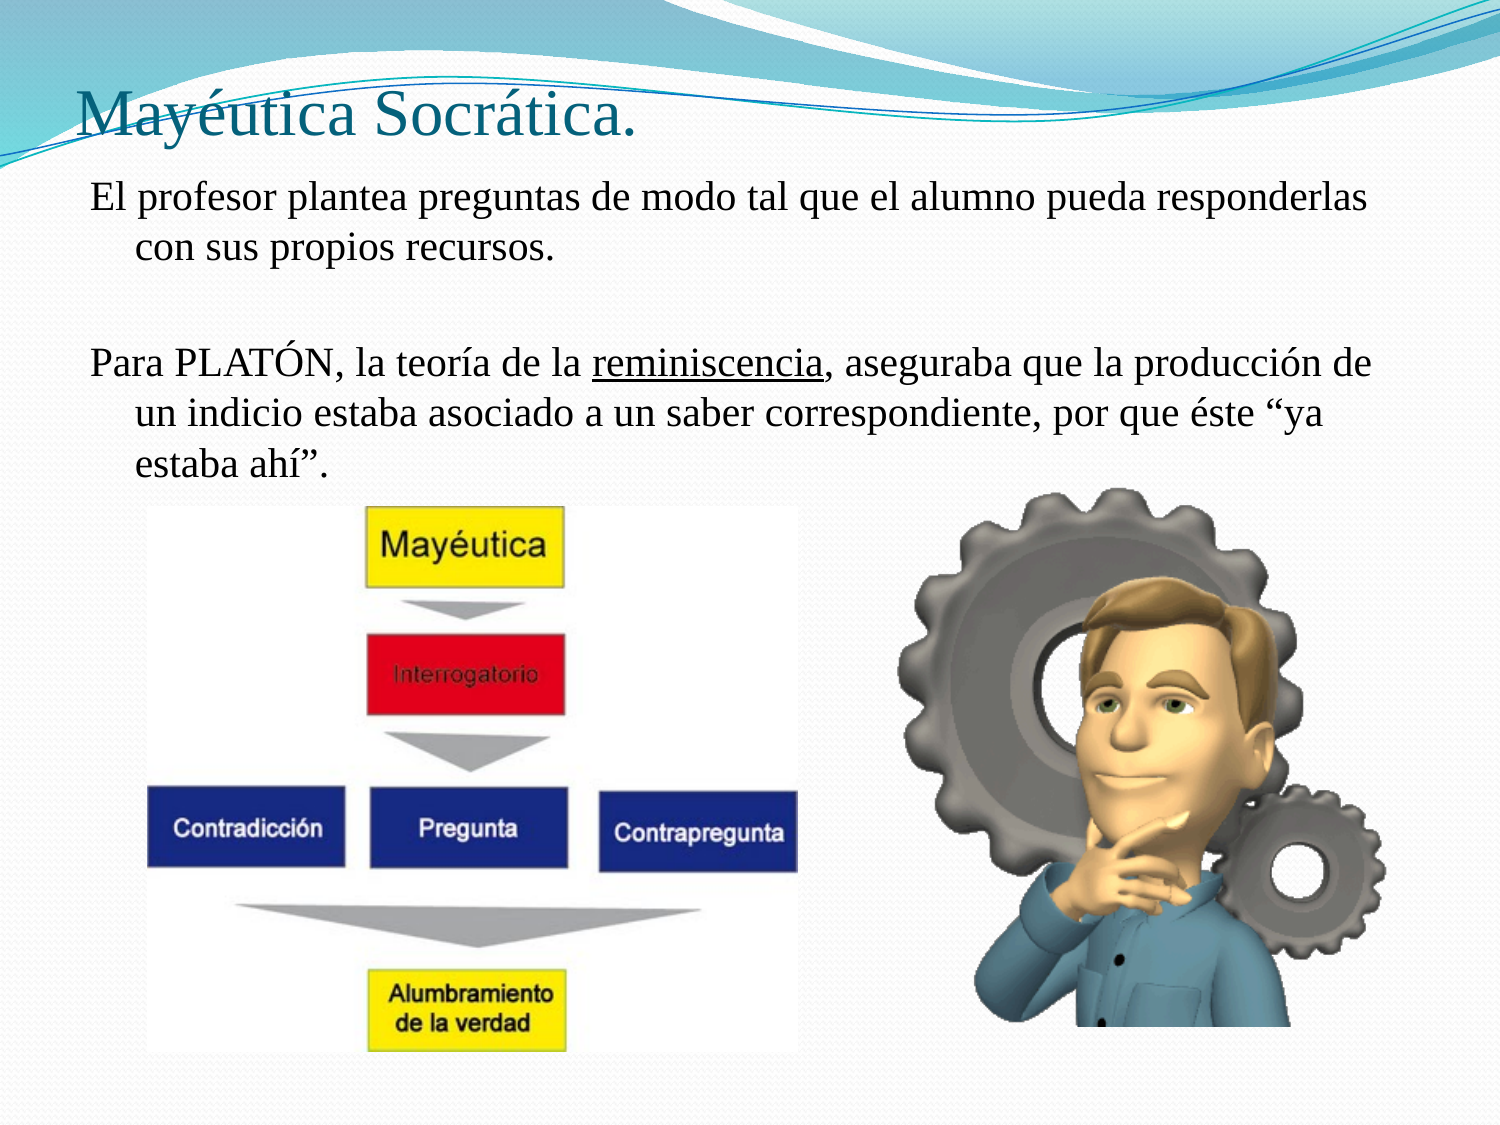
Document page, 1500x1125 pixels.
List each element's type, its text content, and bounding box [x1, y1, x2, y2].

picture [147, 506, 798, 1053]
title Mayéutica Socrática. [75, 45, 1436, 149]
picture [879, 479, 1427, 1027]
list El profesor plantea preguntas de modo tal que el alumno pueda responderlas con sus propios recursos. Para PLATÓN, la teoría de la reminiscencia, aseguraba que la producción de un indicio estaba asociado a un saber correspondiente, por que éste “ya estaba ahí”. [75, 160, 1425, 1005]
